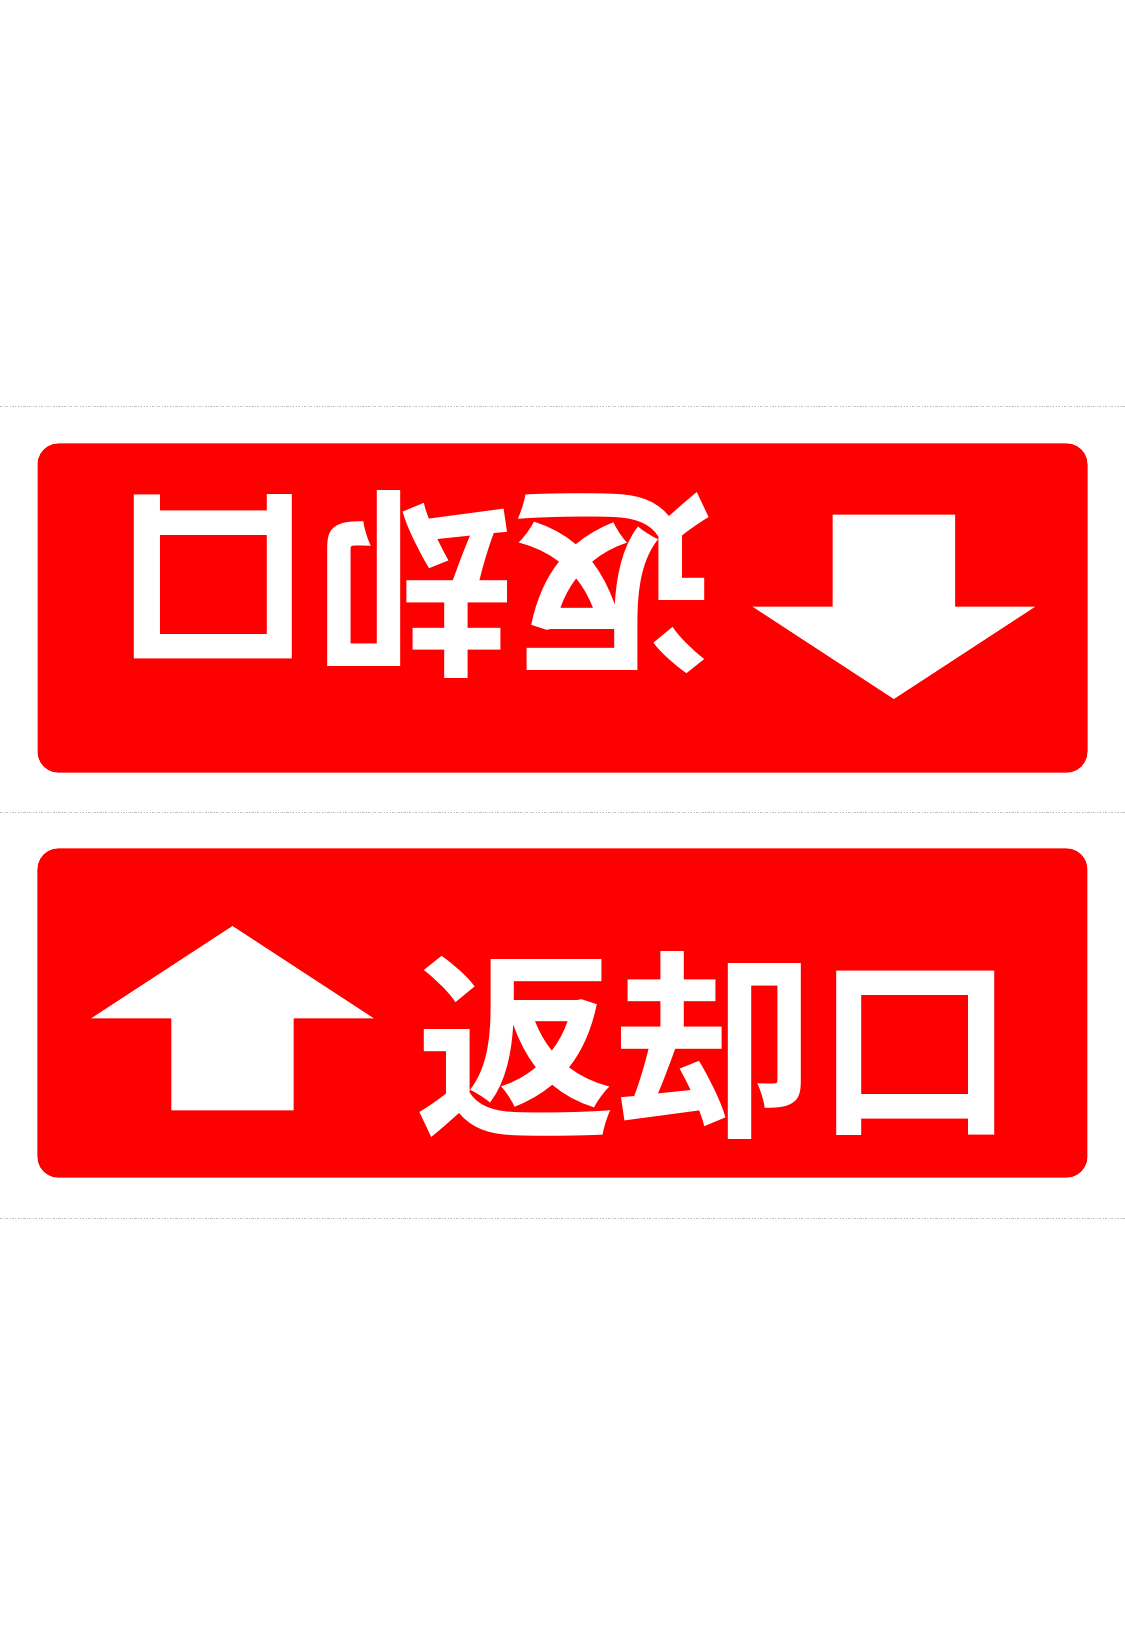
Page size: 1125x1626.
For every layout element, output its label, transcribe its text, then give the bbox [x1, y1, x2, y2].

text_box [87, 924, 378, 1112]
text_box [36, 847, 1089, 1179]
text_box 返却口 [98, 461, 729, 716]
text_box 返却口 [400, 914, 1031, 1170]
text_box [36, 442, 1089, 774]
text_box [749, 513, 1039, 701]
